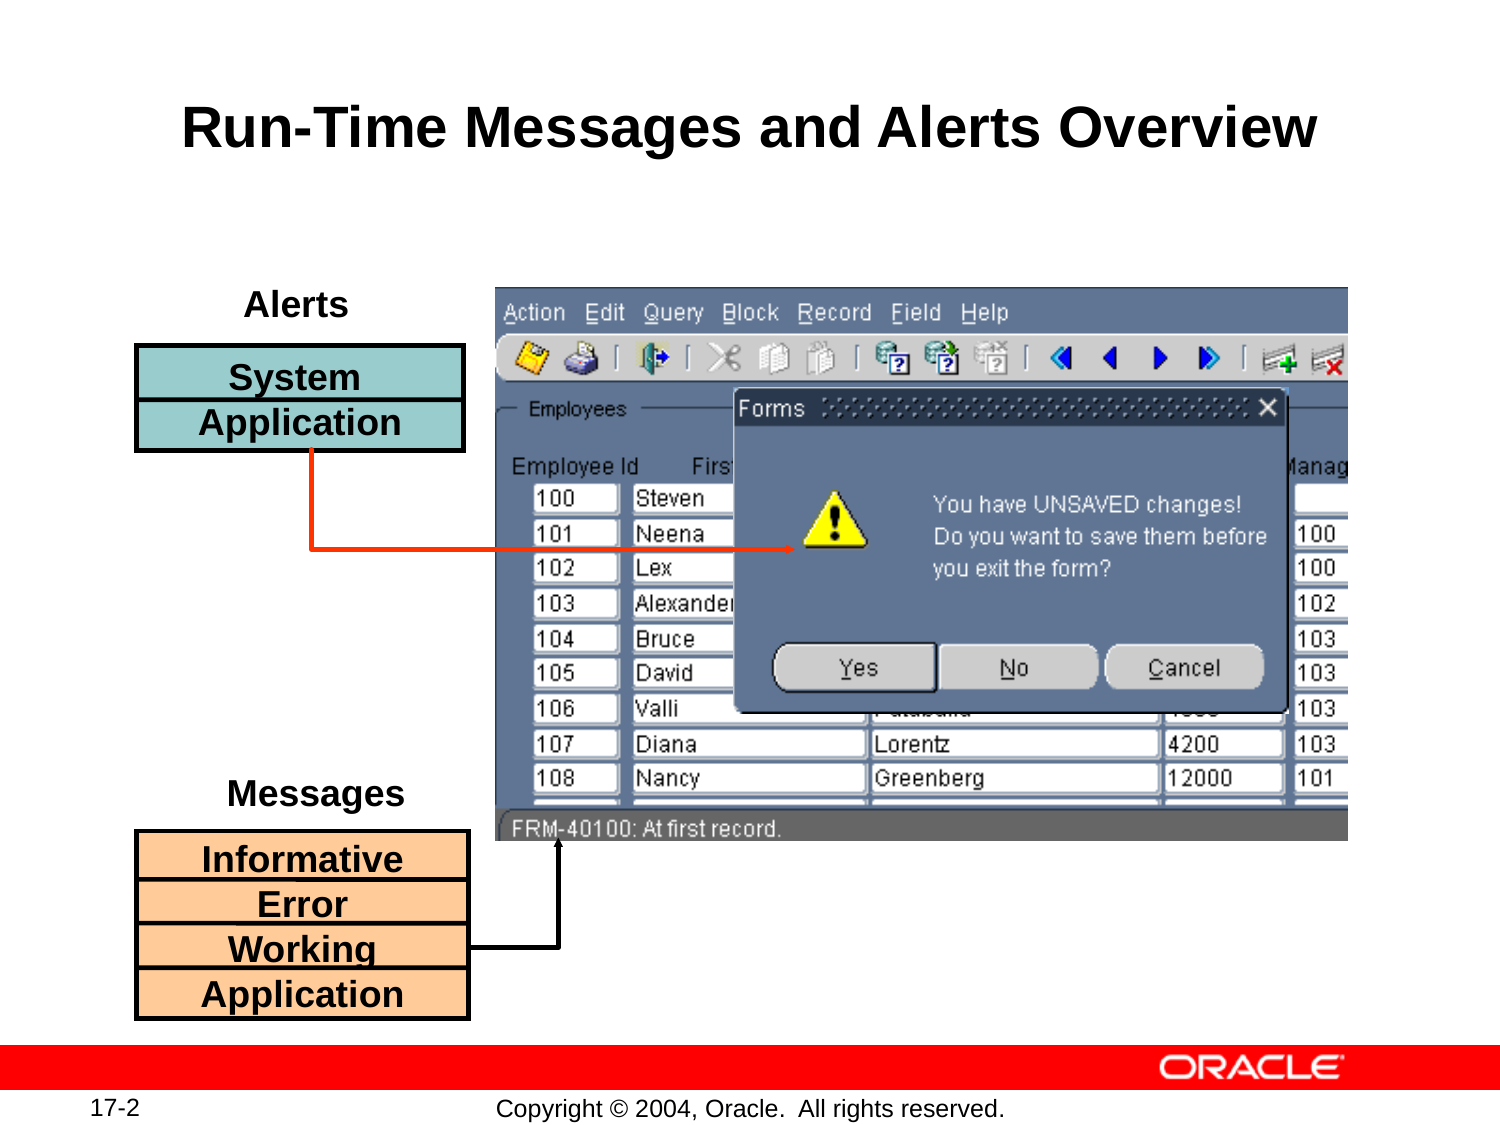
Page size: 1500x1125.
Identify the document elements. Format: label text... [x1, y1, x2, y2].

text_box Informative Error Working Application [136, 830, 469, 879]
text_box System Application [136, 400, 464, 451]
text_box System Application [136, 345, 464, 399]
text_box Informative Error Working Application [136, 880, 469, 923]
text_box Informative Error Working Application [136, 968, 469, 1019]
picture [495, 287, 1348, 841]
text_box Informative Error Working Application [136, 924, 469, 967]
text_box [469, 849, 559, 949]
text_box Alerts [141, 272, 452, 332]
title Run-Time Messages and Alerts Overview [149, 87, 1351, 232]
text_box Messages [160, 762, 471, 821]
text_box [311, 449, 490, 550]
